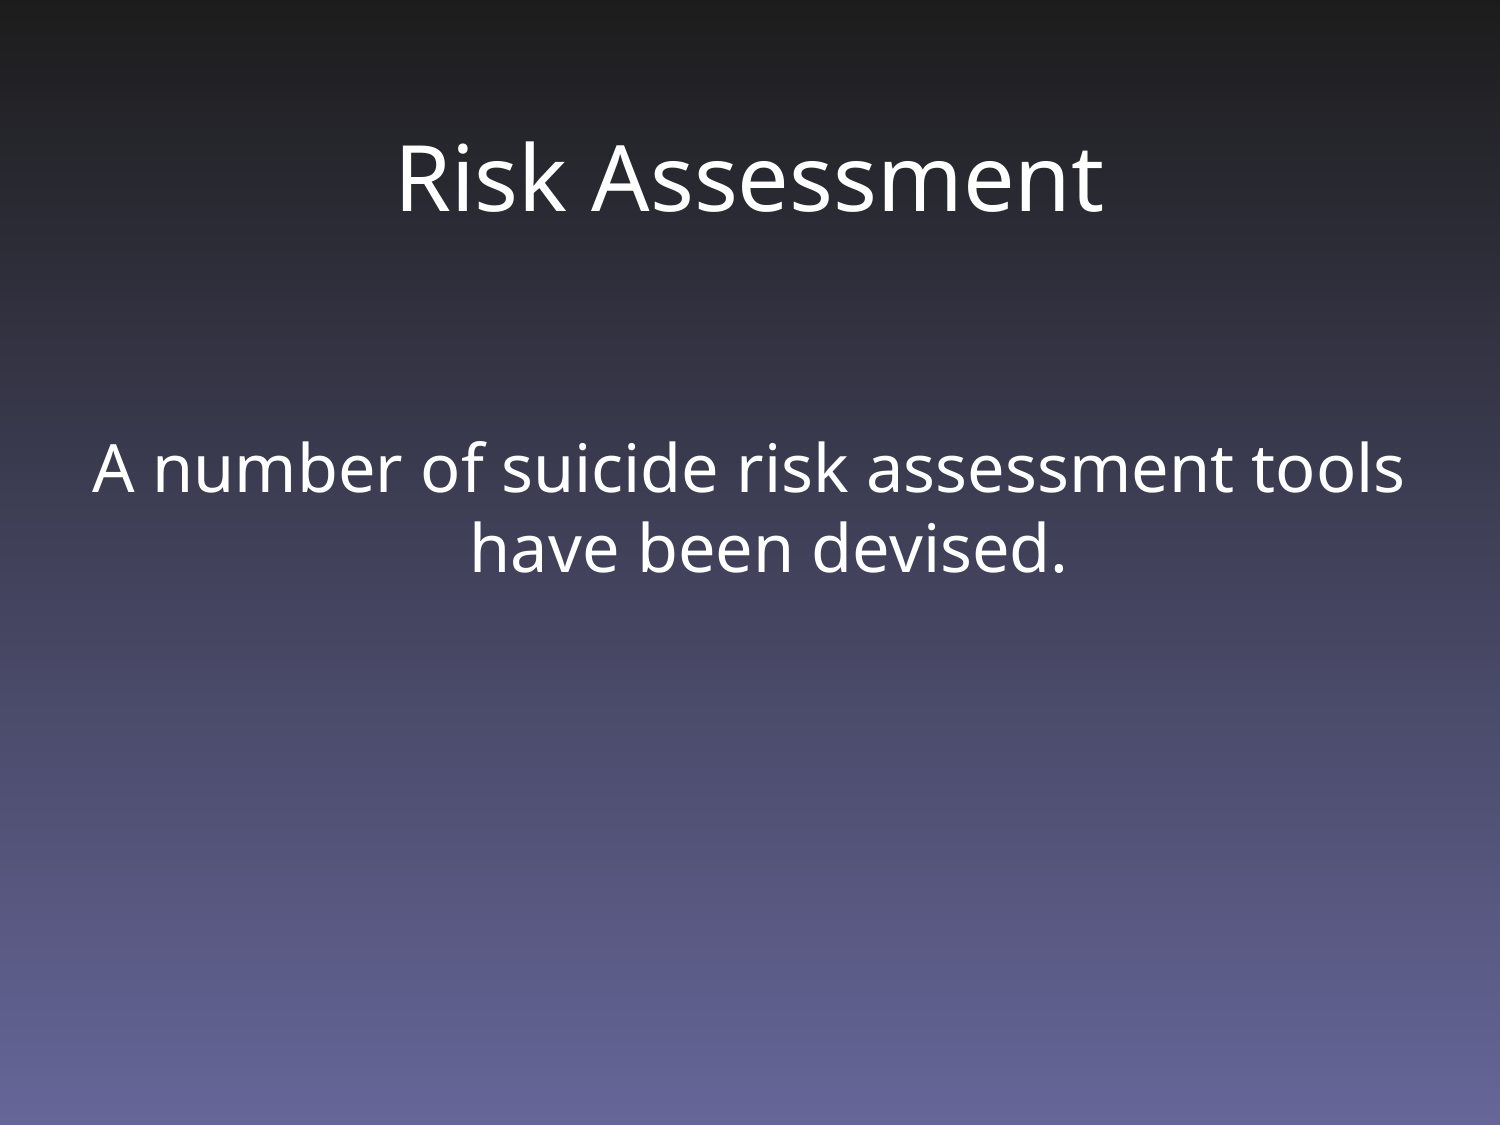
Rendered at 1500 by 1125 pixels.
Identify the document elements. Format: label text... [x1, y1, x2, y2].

list A number of suicide risk assessment tools have been devised. [74, 324, 1426, 1001]
title Risk Assessment [74, 62, 1426, 288]
